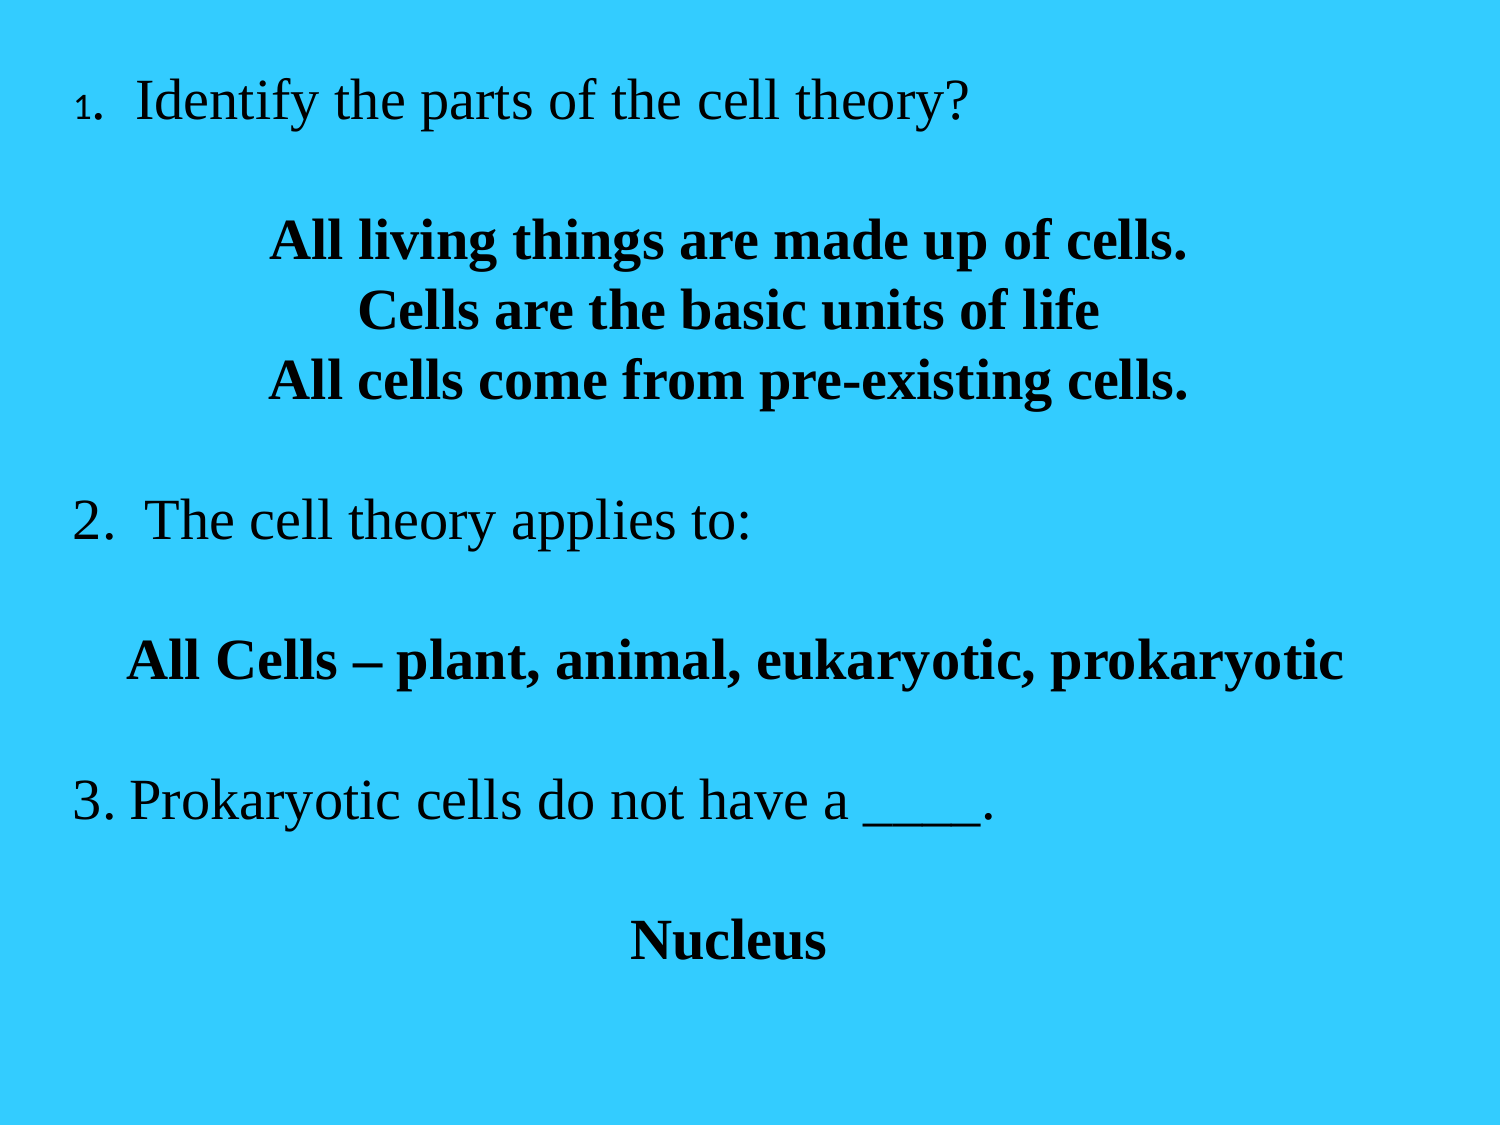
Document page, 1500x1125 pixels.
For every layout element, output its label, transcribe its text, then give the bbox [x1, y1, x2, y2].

text_box 1. Identify the parts of the cell theory? All living things are made up of cells. Cells are the basic units of life All cells come from pre-existing cells. 2. The cell theory applies to: All Cells – plant, animal, eukaryotic, prokaryotic Prokaryotic cells do not have a ____. Nucleus [58, 53, 1400, 979]
